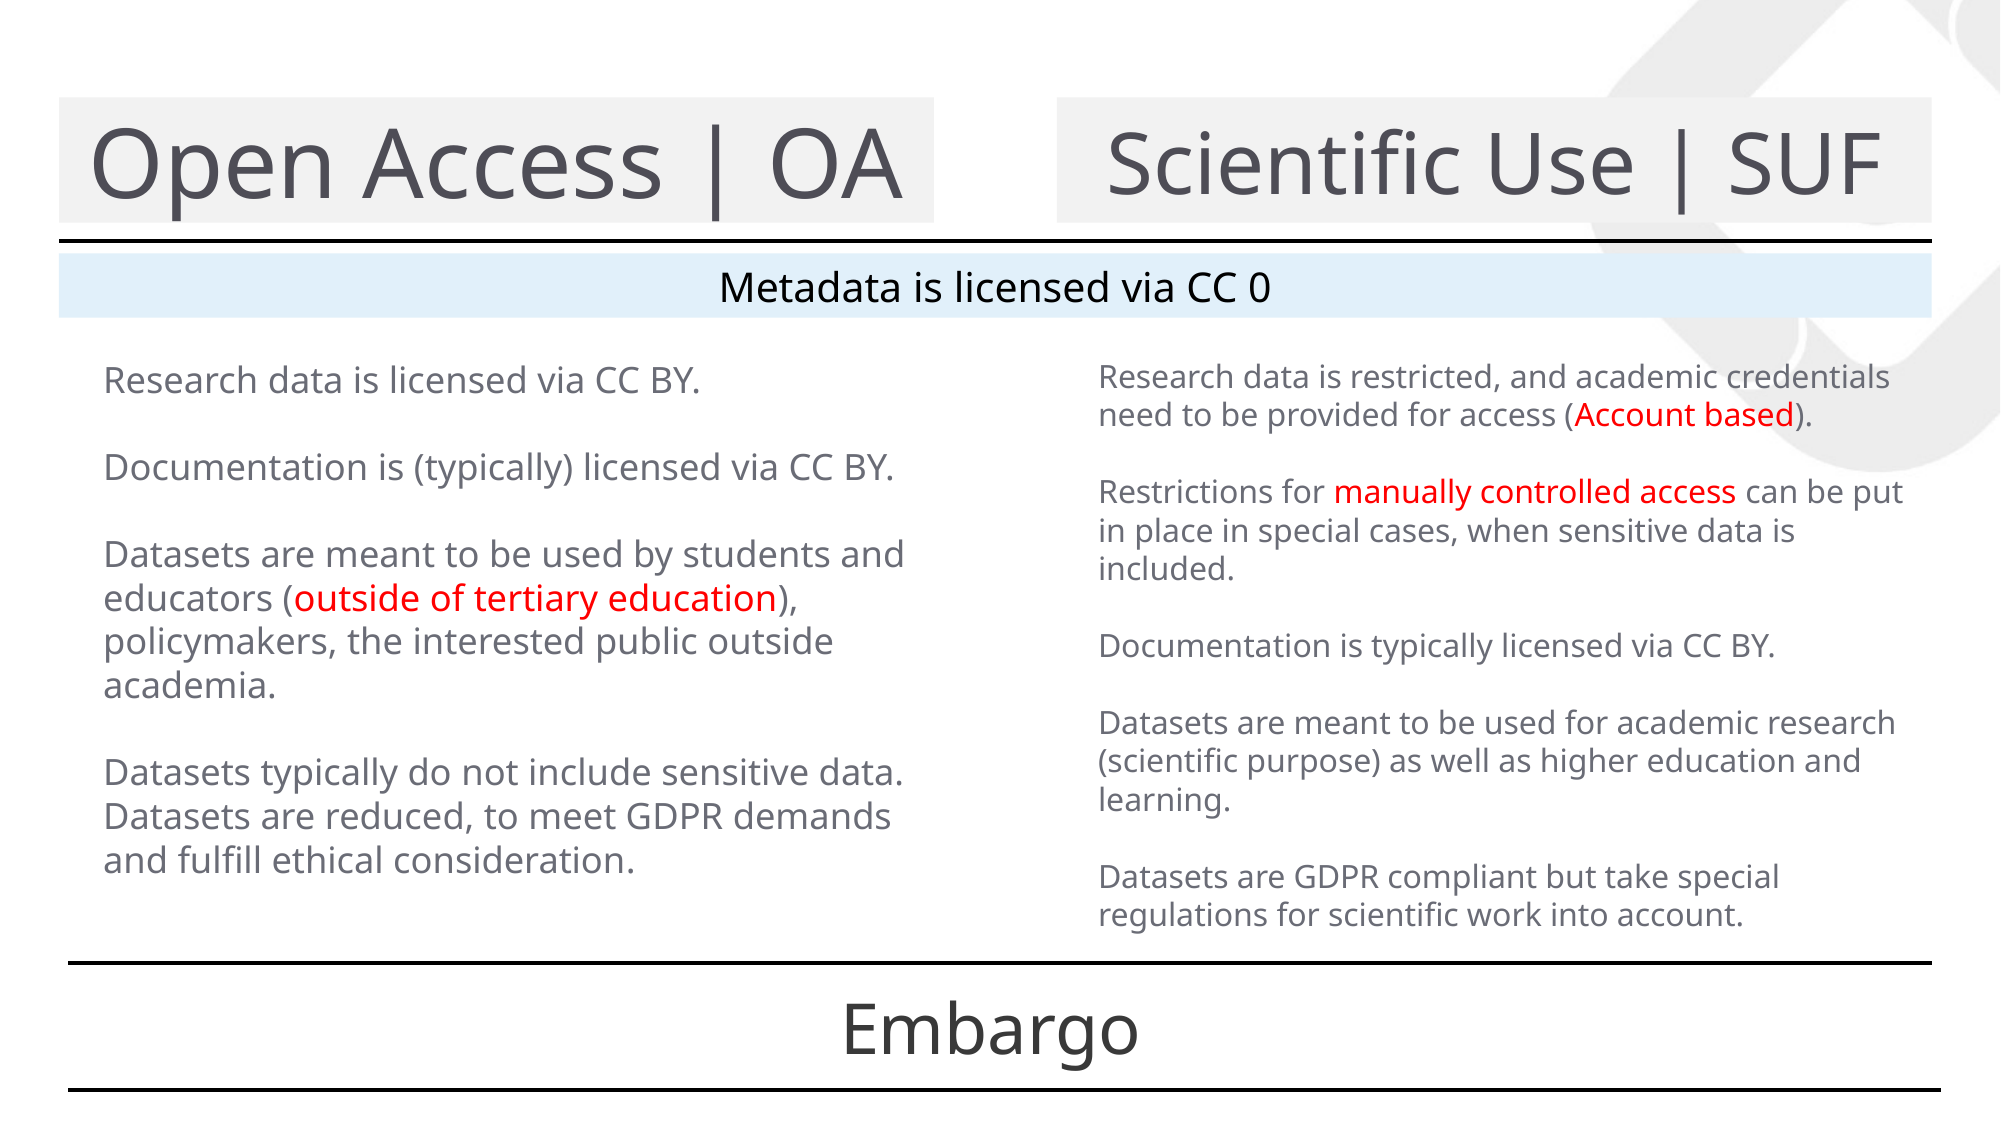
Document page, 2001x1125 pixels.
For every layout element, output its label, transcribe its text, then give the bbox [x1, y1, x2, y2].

text_box Embargo [68, 972, 1932, 1088]
title Open Access | OA [59, 97, 934, 223]
list Research data is restricted, and academic credentials need to be provided for access (Account based). Restrictions for manually controlled access can be put in place in special cases, when sensitive data is included. Documentation is typically licensed via CC BY. Datasets are meant to be used for academic research (scientific purpose) as well as higher education and learning. Datasets are GDPR compliant but take special regulations for scientific work into account. [1056, 341, 1932, 961]
list Research data is licensed via CC BY. Documentation is (typically) licensed via CC BY. Datasets are meant to be used by students and educators (outside of tertiary education), policymakers, the interested public outside academia. Datasets typically do not include sensitive data. Datasets are reduced, to meet GDPR demands and fulfill ethical consideration. [59, 342, 934, 964]
text_box Scientific Use | SUF [1056, 97, 1932, 223]
text_box Metadata is licensed via CC 0 [58, 253, 1932, 318]
picture [0, 0, 2001, 1125]
